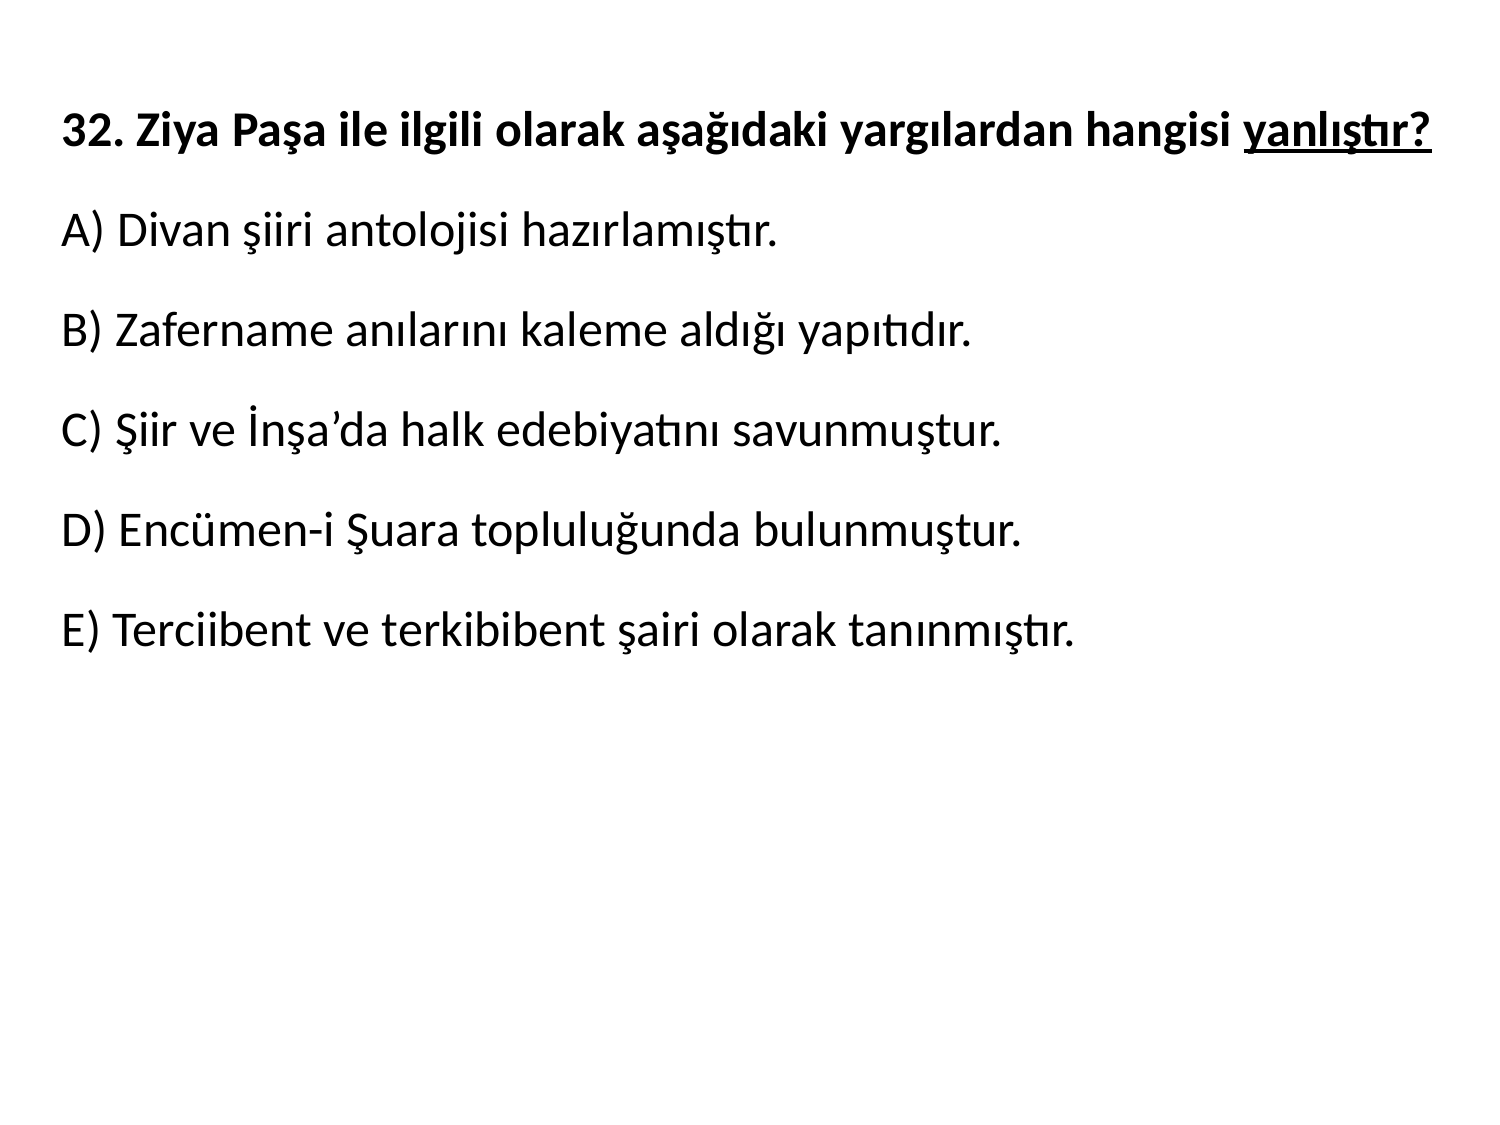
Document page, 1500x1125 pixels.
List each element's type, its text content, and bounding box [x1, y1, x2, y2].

list 32. Ziya Paşa ile ilgili olarak aşağıdaki yargılardan hangisi yanlıştır? A) Divan şiiri antolojisi hazırlamıştır. B) Zafername anılarını kaleme aldığı yapıtıdır. C) Şiir ve İnşa’da halk edebiyatını savunmuştur. D) Encümen-i Şuara topluluğunda bulunmuştur. E) Terciibent ve terkibibent şairi olarak tanınmıştır. [46, 58, 1477, 1090]
